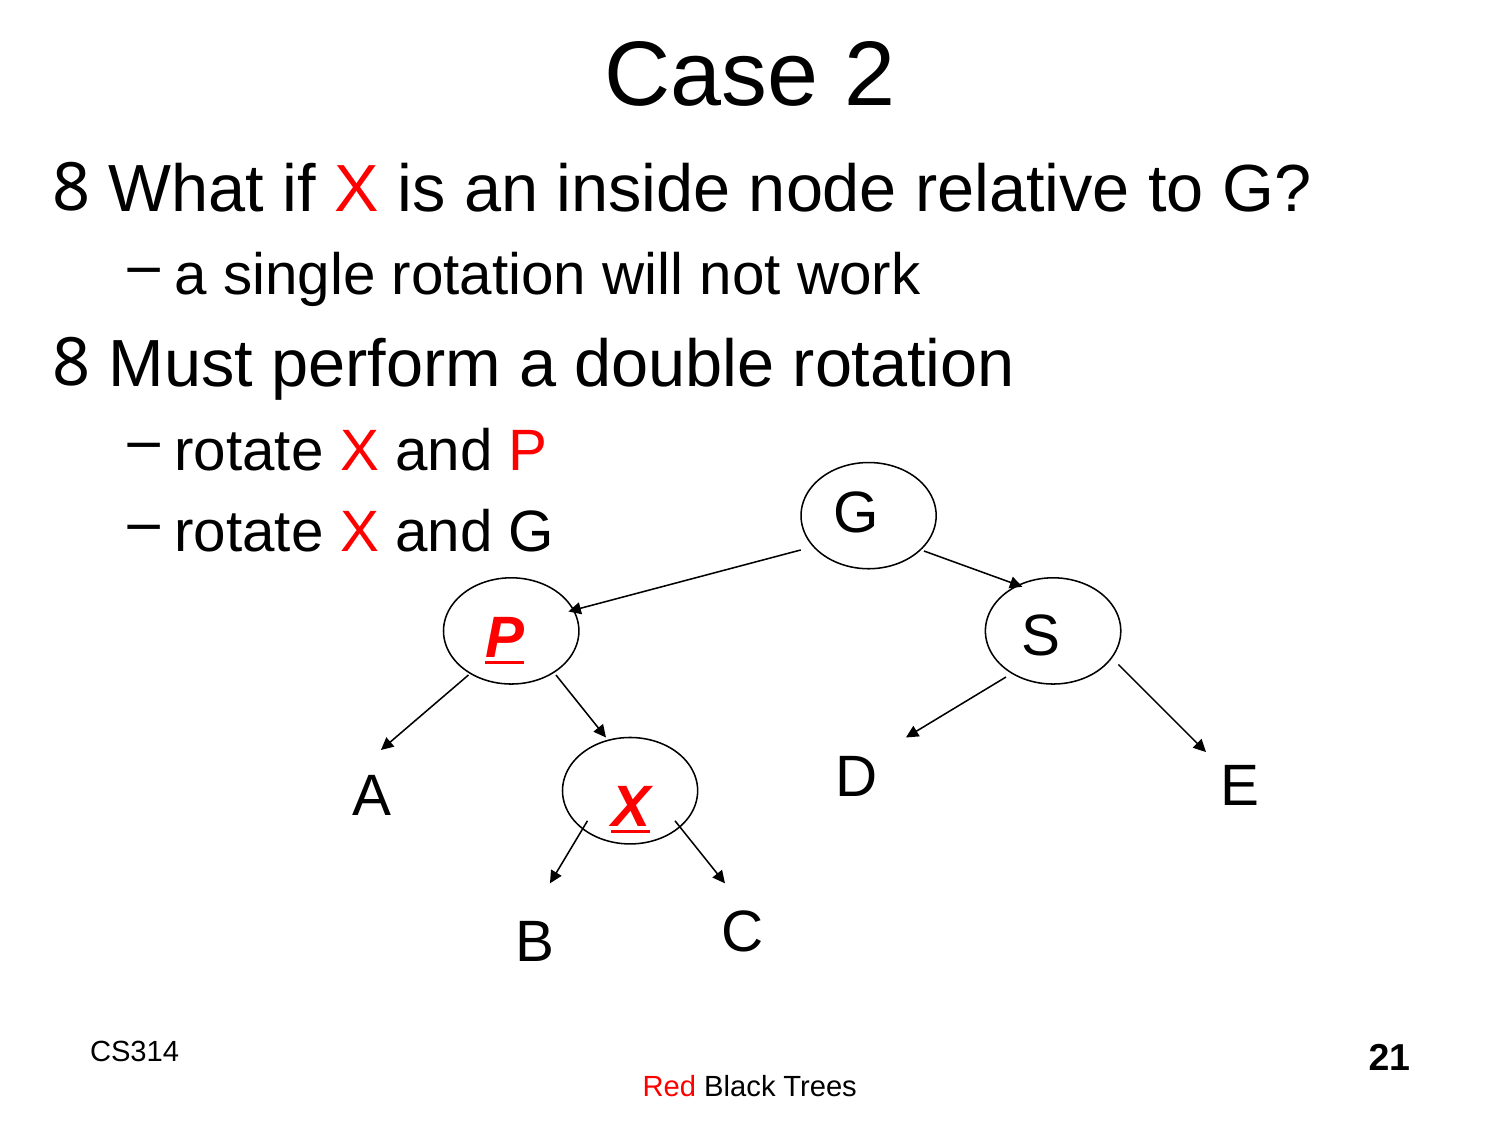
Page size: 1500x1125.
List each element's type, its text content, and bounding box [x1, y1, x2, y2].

text_box A [337, 750, 407, 835]
text_box [568, 549, 801, 615]
text_box [801, 480, 818, 551]
text_box [443, 577, 579, 685]
footer Red Black Trees [462, 1038, 1038, 1101]
slide_number CS314 [74, 1038, 451, 1101]
list What if X is an inside node relative to G? a single rotation will not work Must perform a double rotation rotate X and P rotate X and G [37, 137, 1463, 1038]
text_box [1012, 577, 1121, 685]
slide_number 21 [1112, 1038, 1426, 1101]
text_box G [818, 466, 894, 552]
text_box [562, 737, 698, 846]
text_box [555, 674, 606, 735]
text_box D [820, 730, 893, 816]
text_box [985, 592, 1006, 670]
text_box [819, 466, 937, 569]
text_box [905, 676, 1006, 738]
text_box [549, 855, 568, 884]
text_box C [706, 885, 778, 971]
text_box [844, 462, 893, 466]
text_box B [500, 895, 569, 981]
text_box [1118, 664, 1206, 753]
text_box E [1206, 739, 1275, 825]
text_box [923, 550, 1023, 589]
text_box P [470, 591, 539, 677]
title Case 2 [112, 0, 1388, 137]
text_box S [1006, 589, 1075, 675]
text_box [380, 674, 469, 750]
text_box [699, 851, 725, 884]
